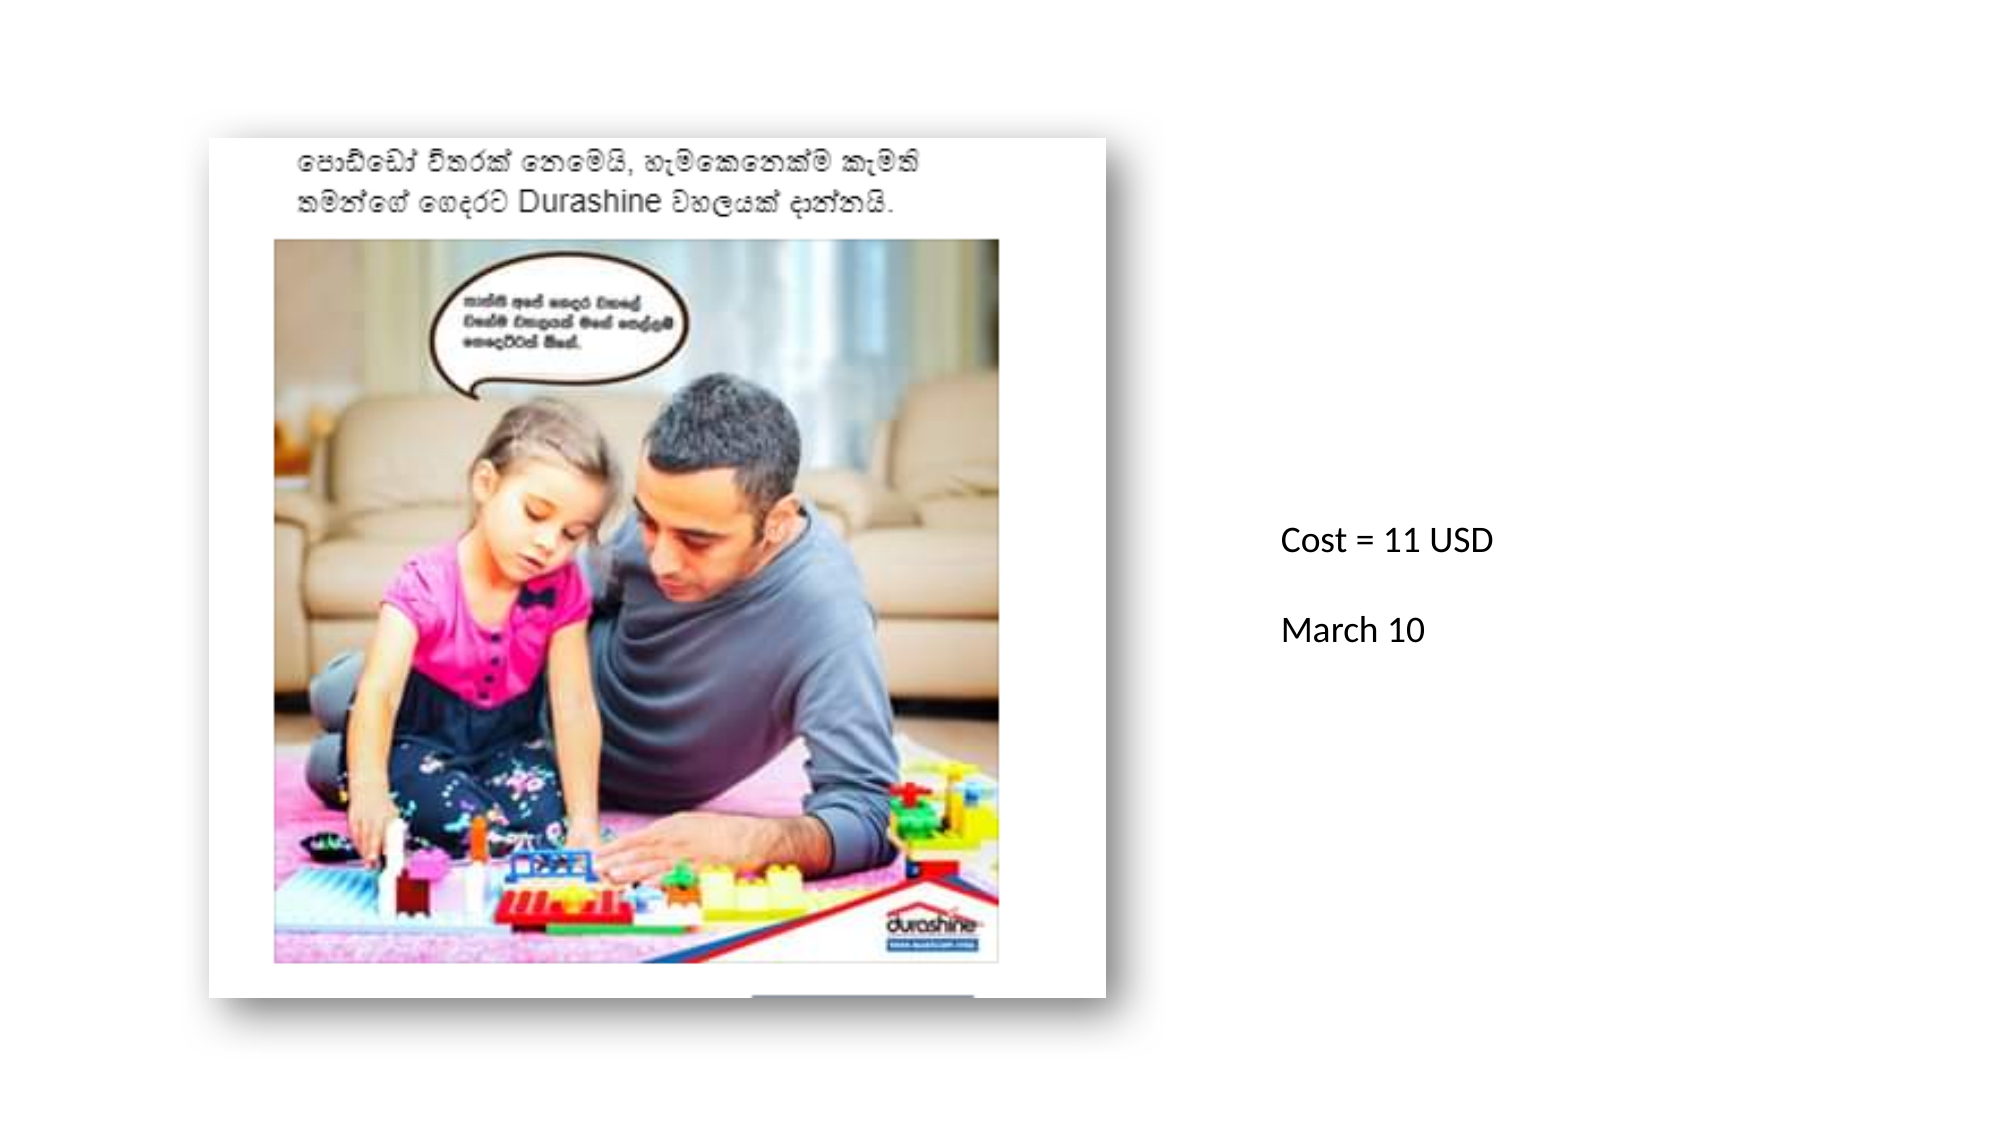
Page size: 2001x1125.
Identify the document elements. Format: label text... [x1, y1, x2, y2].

text_box Cost = 11 USD March 10 [1266, 507, 1595, 657]
picture [209, 138, 1106, 998]
